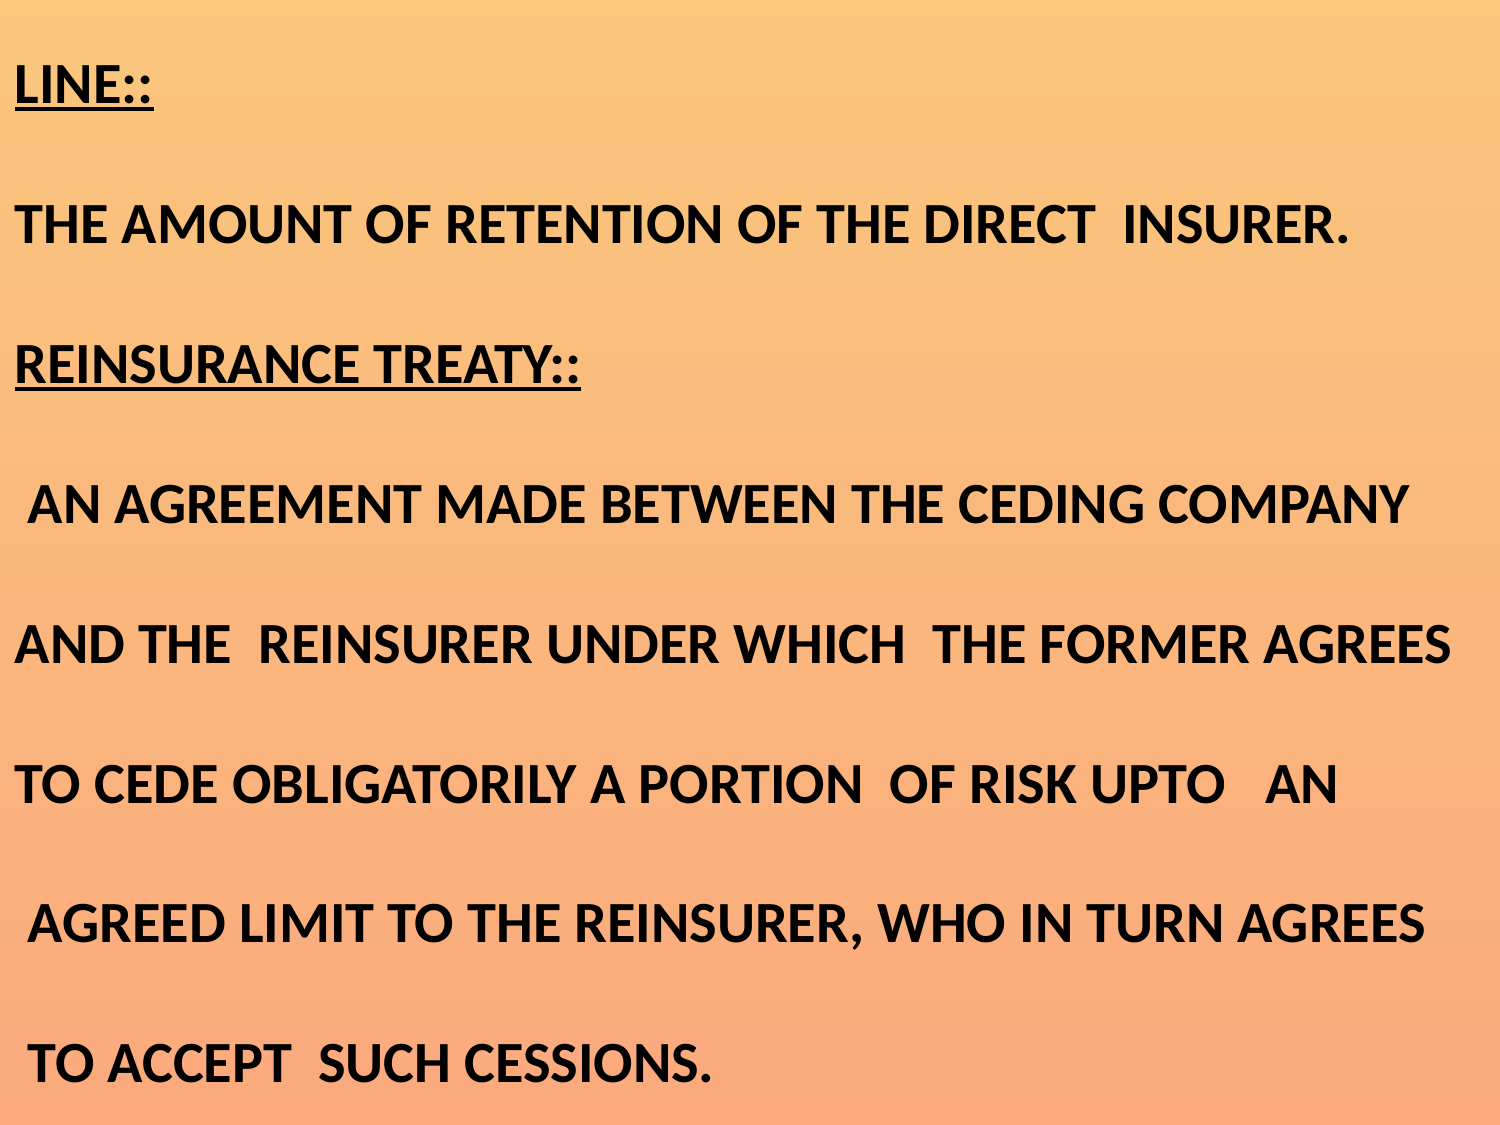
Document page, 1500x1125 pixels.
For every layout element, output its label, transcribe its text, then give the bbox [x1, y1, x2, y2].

text_box LINE:: THE AMOUNT OF RETENTION OF THE DIRECT INSURER. REINSURANCE TREATY:: AN AGREEMENT MADE BETWEEN THE CEDING COMPANY AND THE REINSURER UNDER WHICH THE FORMER AGREES TO CEDE OBLIGATORILY A PORTION OF RISK UPTO AN AGREED LIMIT TO THE REINSURER, WHO IN TURN AGREES TO ACCEPT SUCH CESSIONS. [0, 37, 1500, 1125]
